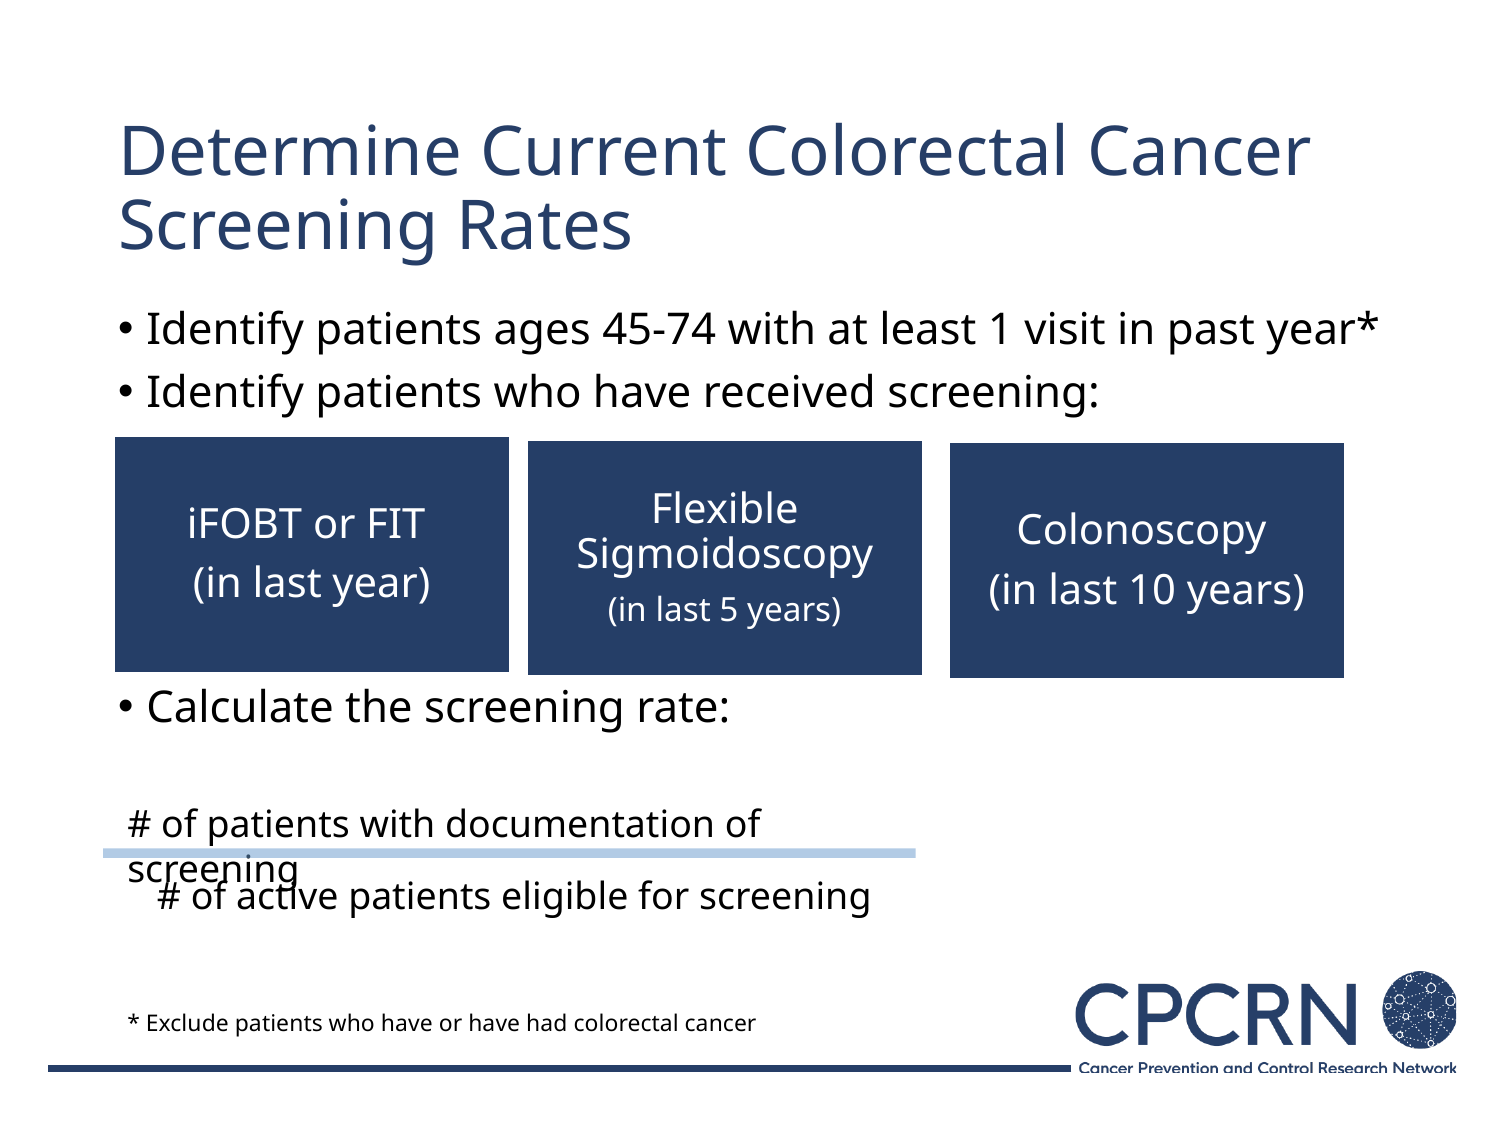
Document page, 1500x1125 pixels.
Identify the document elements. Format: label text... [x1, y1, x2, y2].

title Determine Current Colorectal Cancer Screening Rates [103, 103, 1397, 278]
text_box * Exclude patients who have or have had colorectal cancer [112, 1000, 952, 1044]
text_box # of patients with documentation of screening [112, 792, 952, 898]
list Identify patients ages 45-74 with at least 1 visit in past year* Identify patients who have received screening: Calculate the screening rate: [103, 299, 1397, 929]
text_box # of active patients eligible for screening [142, 864, 981, 925]
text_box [112, 402, 1388, 690]
